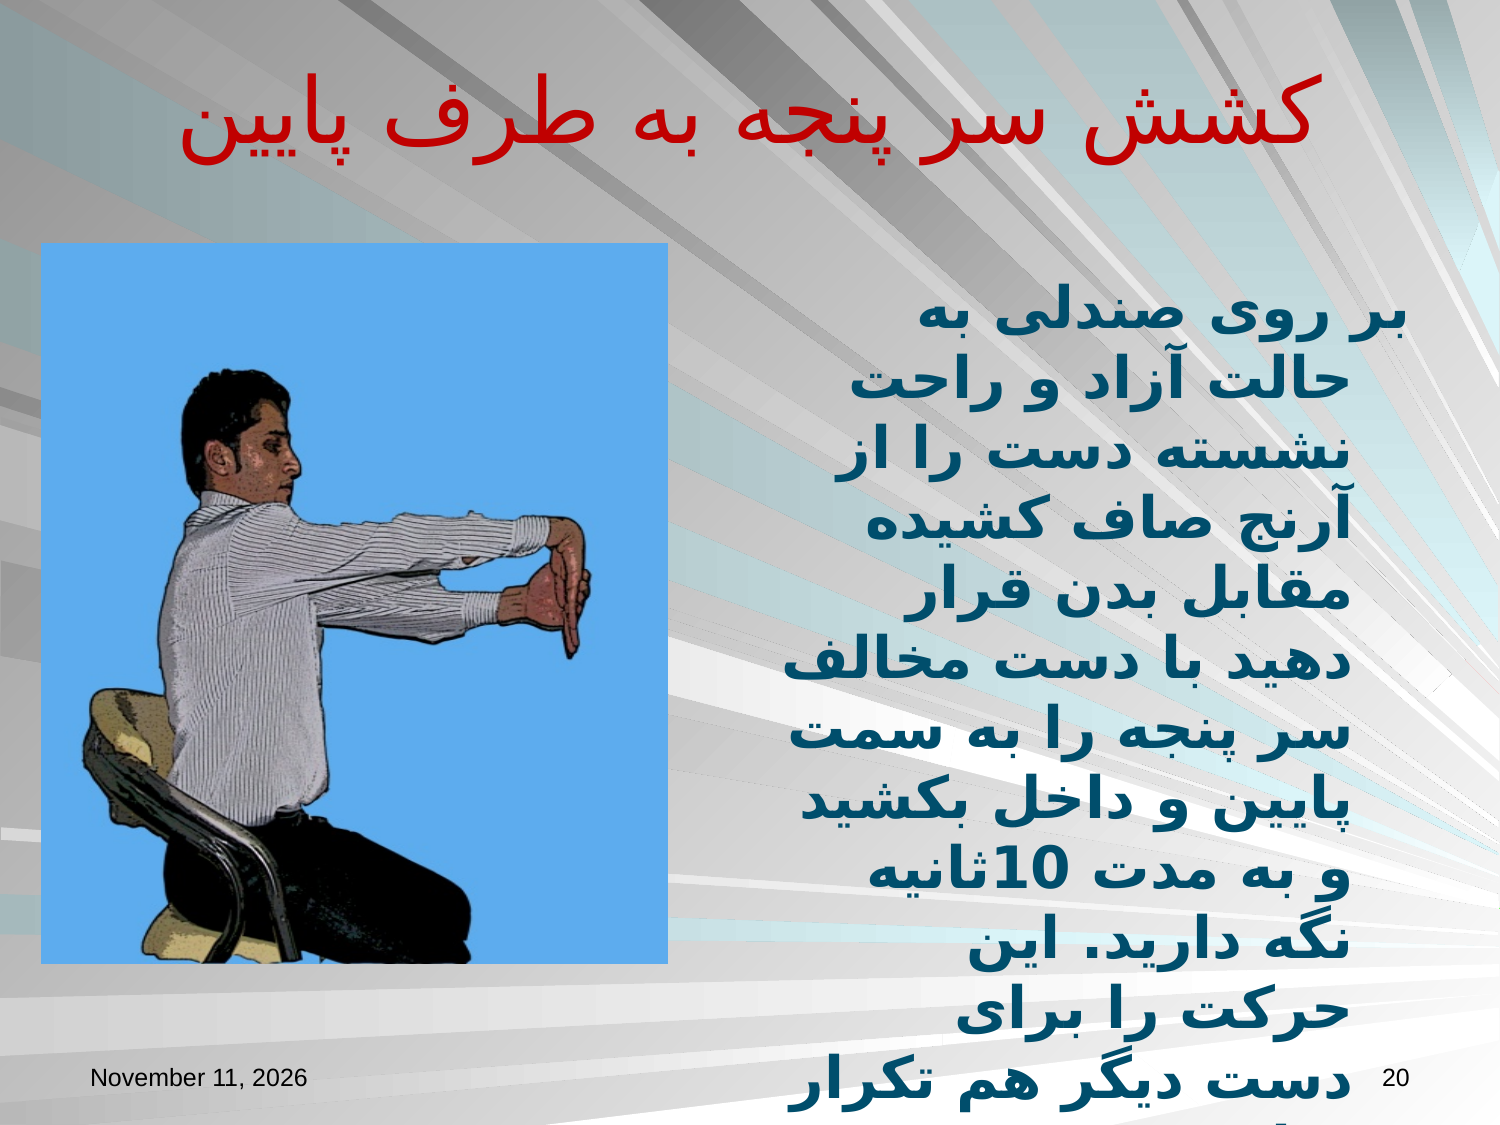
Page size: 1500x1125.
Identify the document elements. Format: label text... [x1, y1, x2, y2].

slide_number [74, 1023, 426, 1100]
list بر روی صندلی به حالت آزاد و راحت نشسته دست را از آرنج صاف کشیده مقابل بدن قرار دهید با دست مخالف سر پنجه را به سمت پایین و داخل بکشید و به مدت 10ثانیه نگه دارید. این حرکت را برای دست دیگر هم تکرار نمایید. [762, 262, 1426, 1006]
title کشش سر پنجه به طرف پایین [74, 89, 1426, 234]
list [41, 243, 668, 965]
slide_number 20 [1074, 1023, 1426, 1100]
